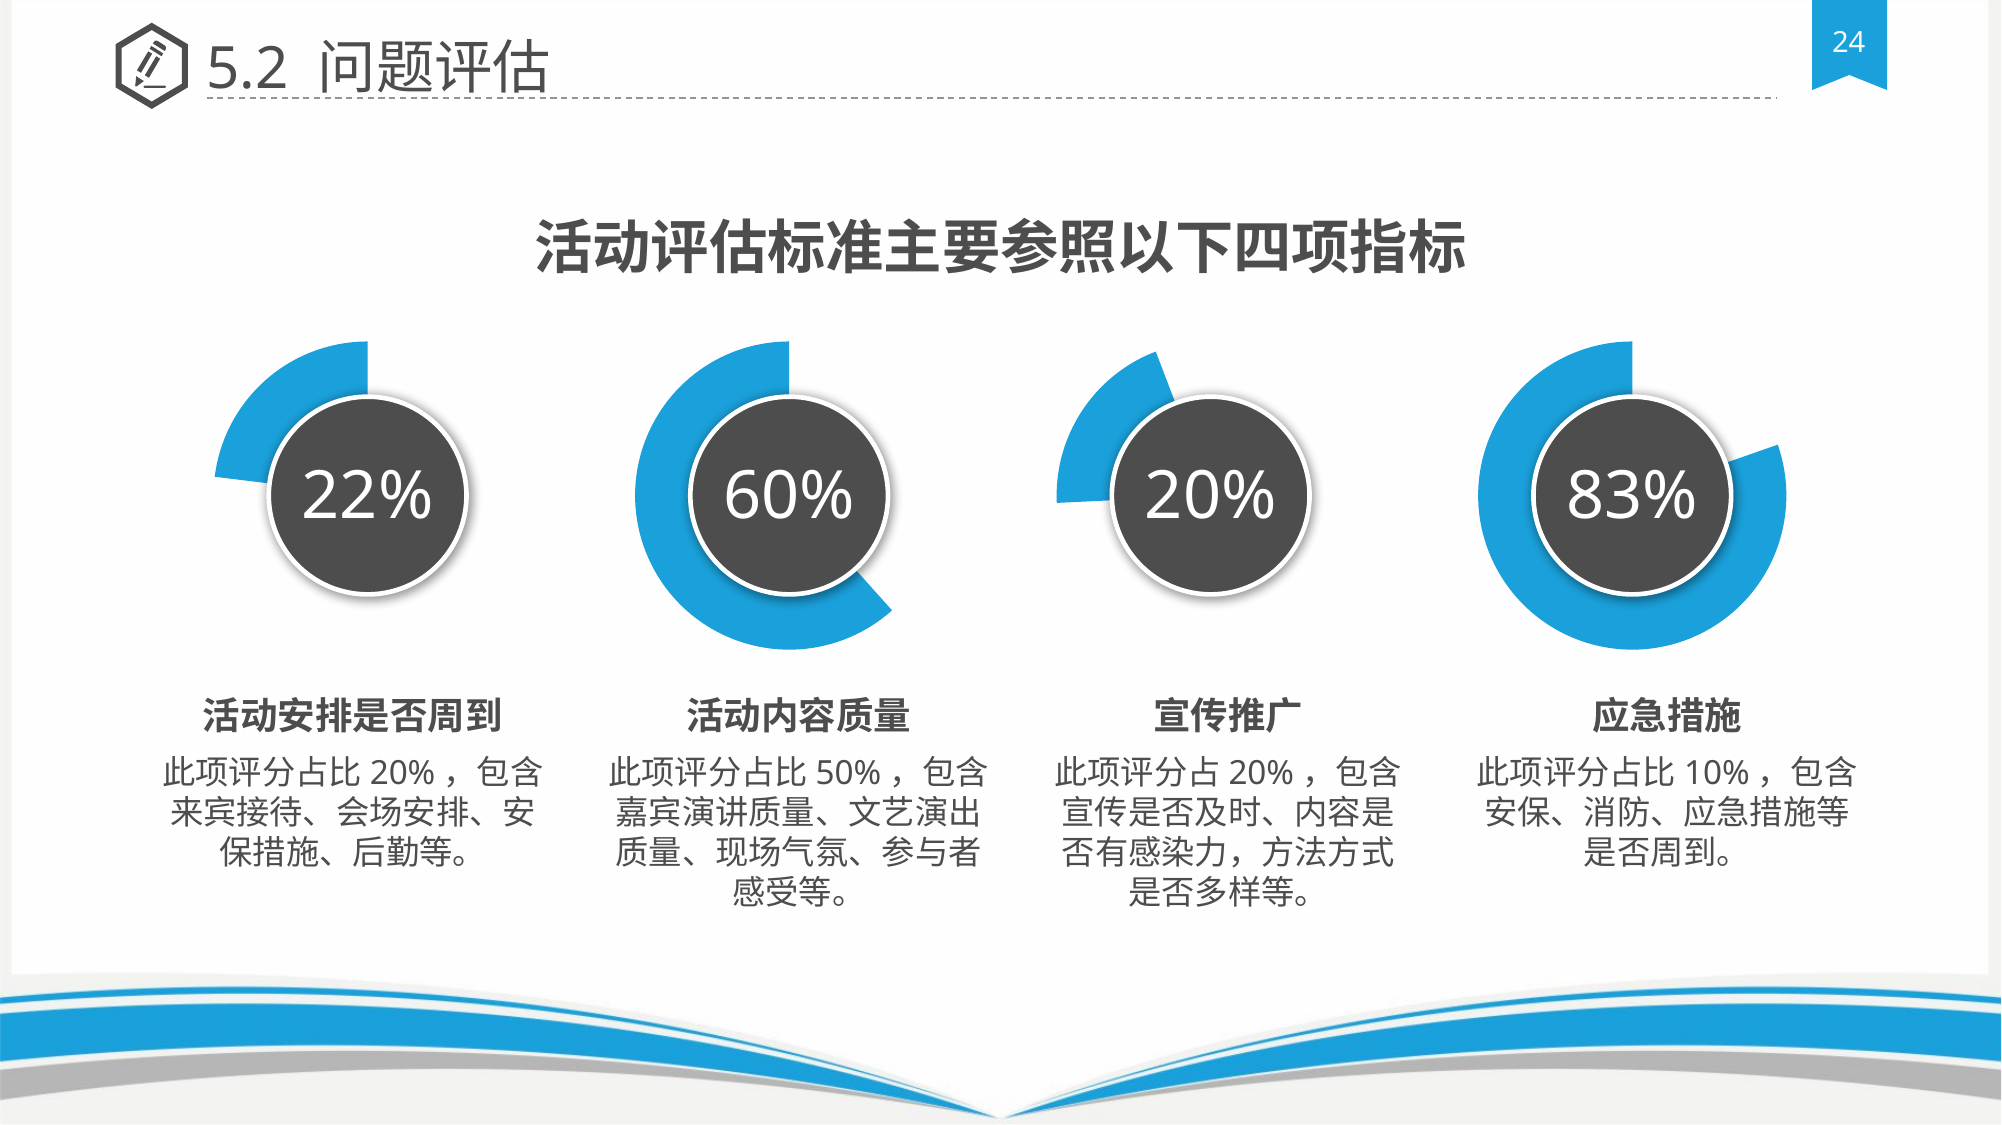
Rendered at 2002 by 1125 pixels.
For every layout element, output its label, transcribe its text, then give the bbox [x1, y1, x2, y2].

text_box 此项评分占比10%，包含安保、消防、应急措施等是否周到。 [1456, 744, 1878, 879]
text_box [115, 22, 188, 109]
text_box 22% [286, 444, 449, 539]
text_box [1111, 396, 1310, 595]
text_box [1054, 349, 1175, 506]
text_box 应急措施 [1577, 684, 1758, 744]
text_box 此项评分占比20%，包含来宾接待、会场安排、安保措施、后勤等。 [142, 744, 564, 879]
text_box [212, 339, 370, 485]
text_box [1476, 339, 1789, 652]
text_box 60% [708, 444, 870, 539]
picture [0, 0, 2002, 1125]
text_box [1533, 396, 1732, 595]
text_box 此项评分占20%，包含宣传是否及时、内容是否有感染力，方法方式是否多样等。 [1030, 744, 1426, 919]
text_box [690, 396, 889, 595]
text_box 83% [1551, 444, 1714, 539]
text_box 此项评分占比50%，包含嘉宾演讲质量、文艺演出质量、现场气氛、参与者感受等。 [588, 744, 1010, 919]
text_box 宣传推广 [1091, 684, 1365, 744]
text_box [632, 339, 895, 652]
text_box 5.2 问题评估 [206, 29, 806, 97]
text_box 活动内容质量 [632, 684, 965, 744]
text_box 活动评估标准主要参照以下四项指标 [429, 202, 1572, 288]
text_box 活动安排是否周到 [184, 684, 522, 744]
text_box 20% [1130, 444, 1292, 539]
text_box [268, 396, 467, 595]
